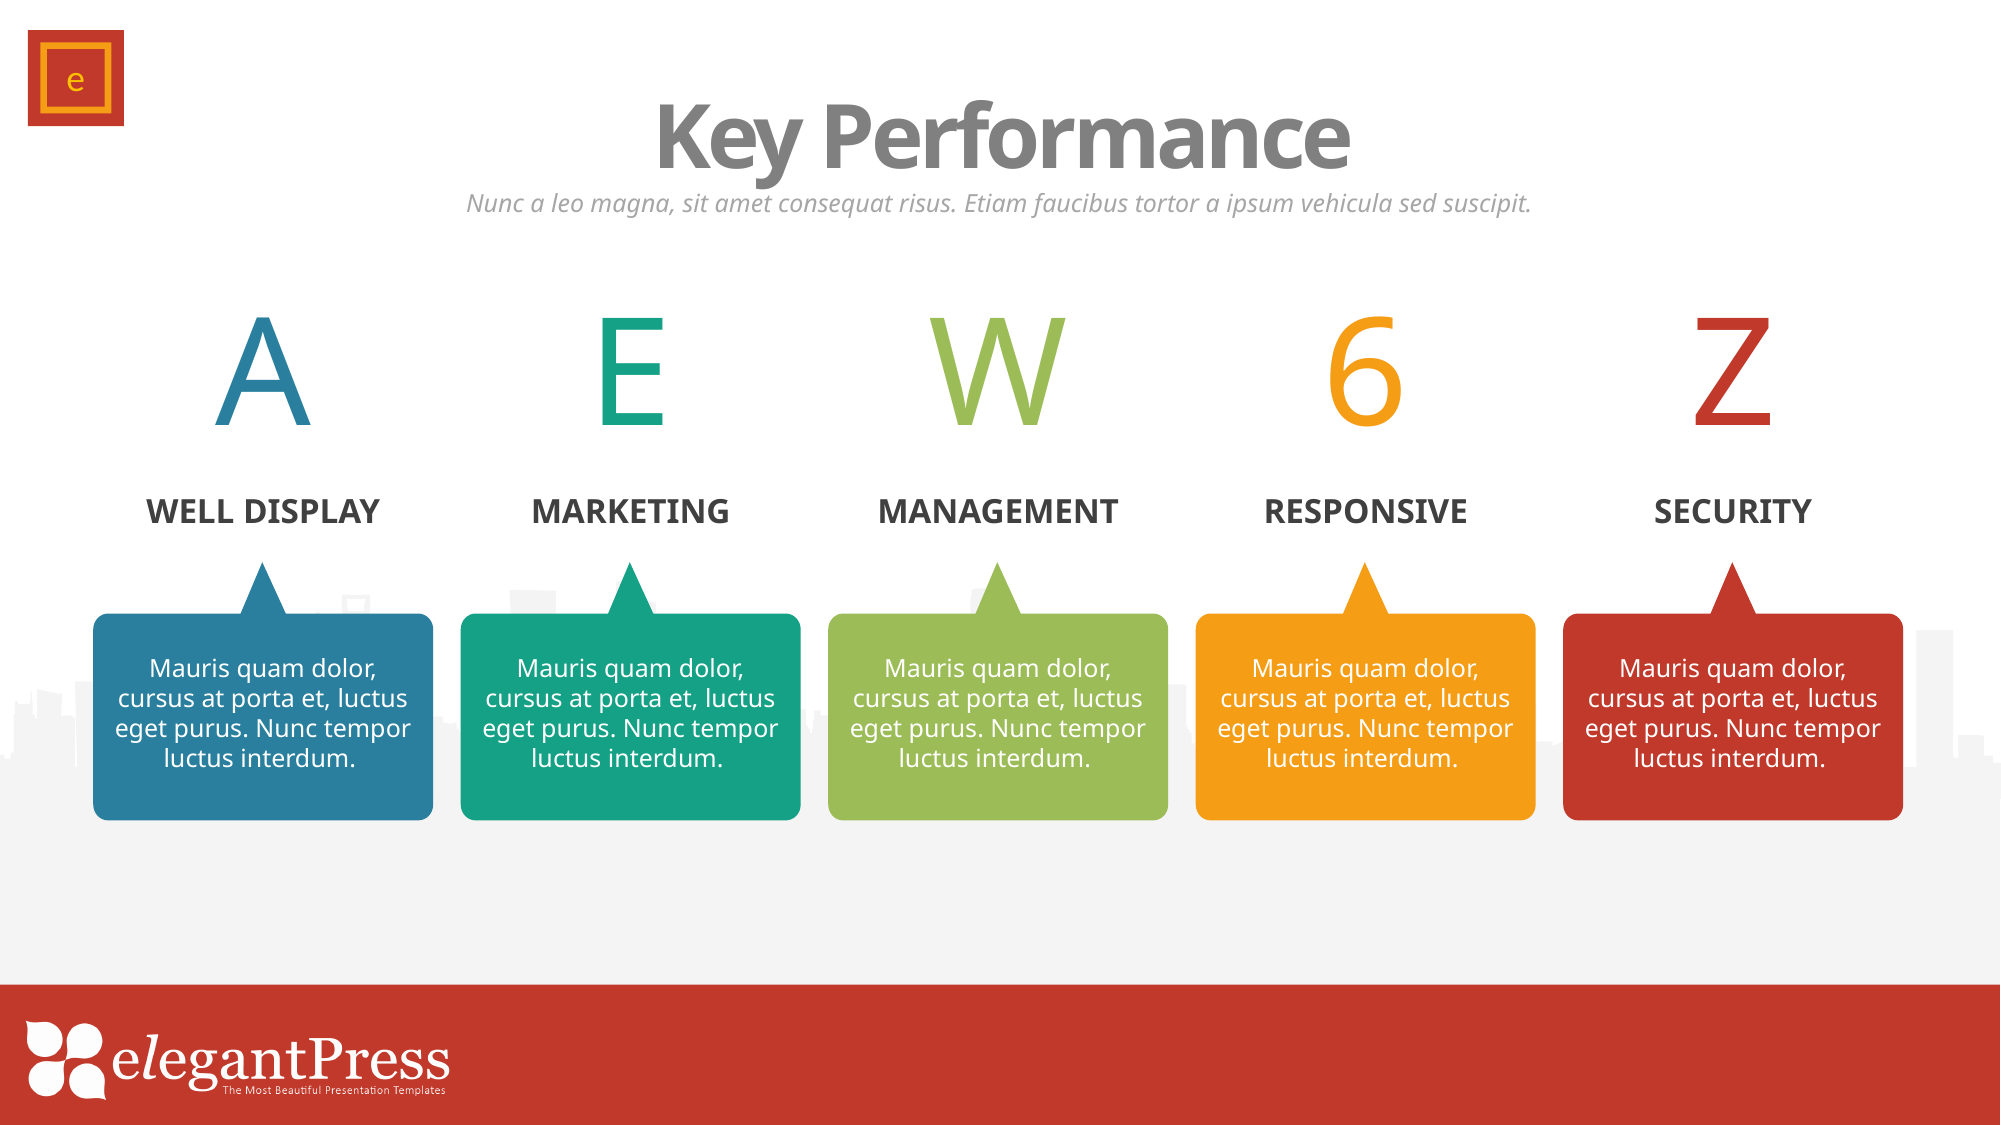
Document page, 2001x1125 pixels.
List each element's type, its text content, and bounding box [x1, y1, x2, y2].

text_box Mauris quam dolor, cursus at porta et, luctus eget purus. Nunc tempor luctus interdum. [1563, 562, 1904, 821]
text_box Nunc a leo magna, sit amet consequat risus. Etiam faucibus tortor a ipsum vehicula sed suscipit. [123, 182, 1884, 223]
text_box RESPONSIVE [1209, 485, 1522, 536]
text_box MARKETING [474, 485, 787, 536]
text_box Mauris quam dolor, cursus at porta et, luctus eget purus. Nunc tempor luctus interdum. [93, 562, 434, 821]
picture [17, 1012, 454, 1111]
text_box Z [1675, 267, 1791, 463]
text_box Mauris quam dolor, cursus at porta et, luctus eget purus. Nunc tempor luctus interdum. [460, 562, 801, 821]
text_box Key Performance [642, 74, 1365, 182]
text_box MANAGEMENT [842, 485, 1155, 536]
text_box Mauris quam dolor, cursus at porta et, luctus eget purus. Nunc tempor luctus interdum. [828, 562, 1169, 821]
text_box Mauris quam dolor, cursus at porta et, luctus eget purus. Nunc tempor luctus interdum. [1195, 562, 1536, 821]
text_box W [913, 267, 1083, 463]
text_box E [574, 267, 688, 463]
text_box SECURITY [1577, 485, 1890, 536]
text_box WELL DISPLAY [107, 485, 420, 536]
text_box 6 [1307, 267, 1424, 463]
text_box A [200, 267, 326, 463]
